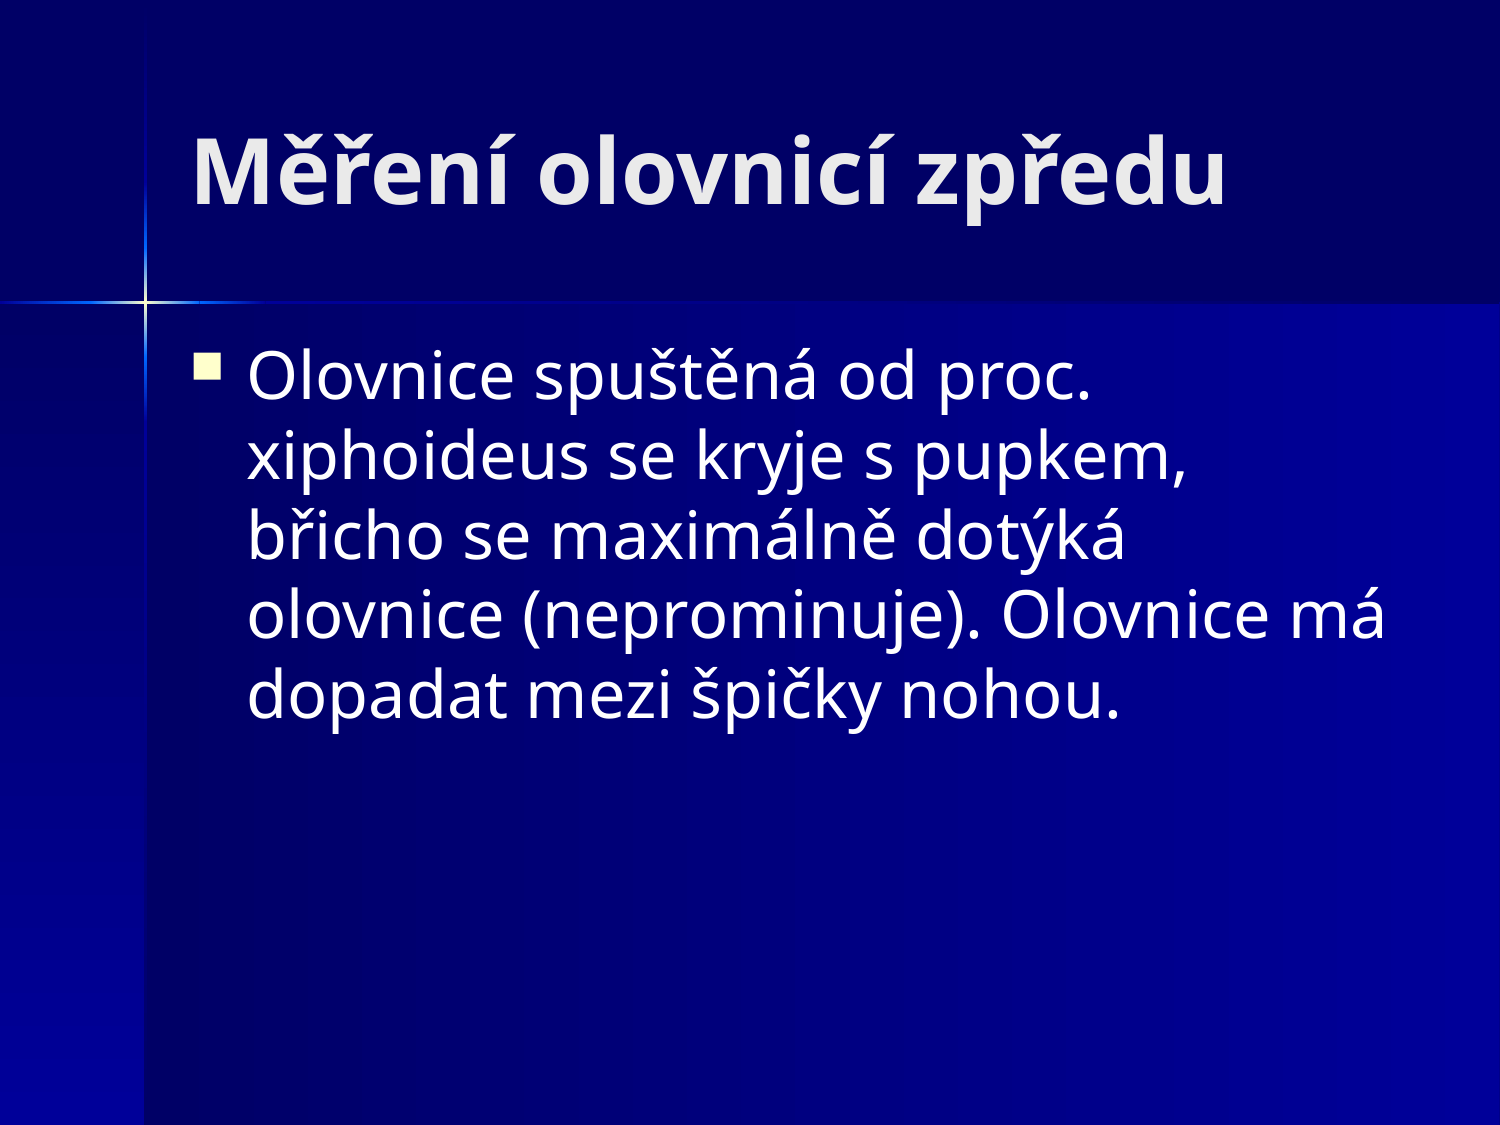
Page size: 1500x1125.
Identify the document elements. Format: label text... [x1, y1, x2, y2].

title Měření olovnicí zpředu [174, 49, 1413, 286]
list Olovnice spuštěná od proc. xiphoideus se kryje s pupkem, břicho se maximálně dotýká olovnice (neprominuje). Olovnice má dopadat mezi špičky nohou. [174, 324, 1413, 1001]
